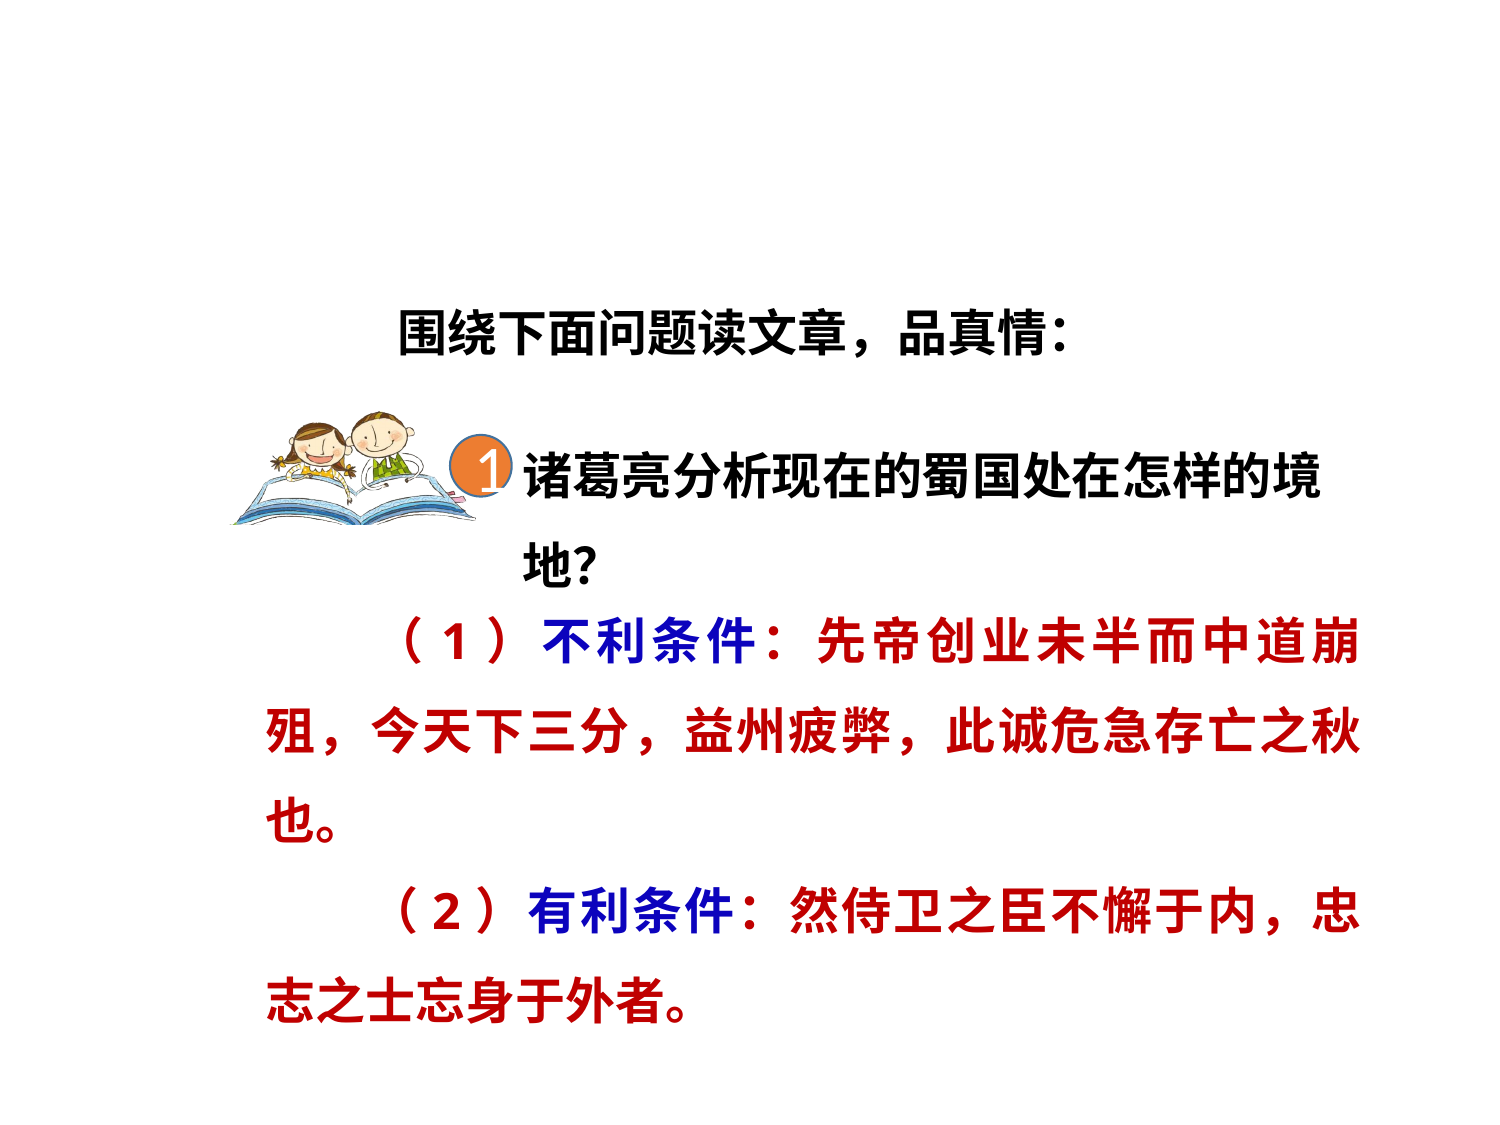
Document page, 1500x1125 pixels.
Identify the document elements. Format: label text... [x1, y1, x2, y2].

text_box 诸葛亮分析现在的蜀国处在怎样的境地？ [507, 407, 1412, 602]
text_box 1 [476, 433, 513, 498]
picture [229, 409, 476, 525]
text_box 围绕下面问题读文章，品真情： [382, 264, 1130, 370]
text_box （1）不利条件：先帝创业未半而中道崩殂，今天下三分，益州疲弊，此诚危急存亡之秋也。 （2）有利条件：然侍卫之臣不懈于内，忠志之士忘身于外者。 [250, 572, 1377, 1038]
